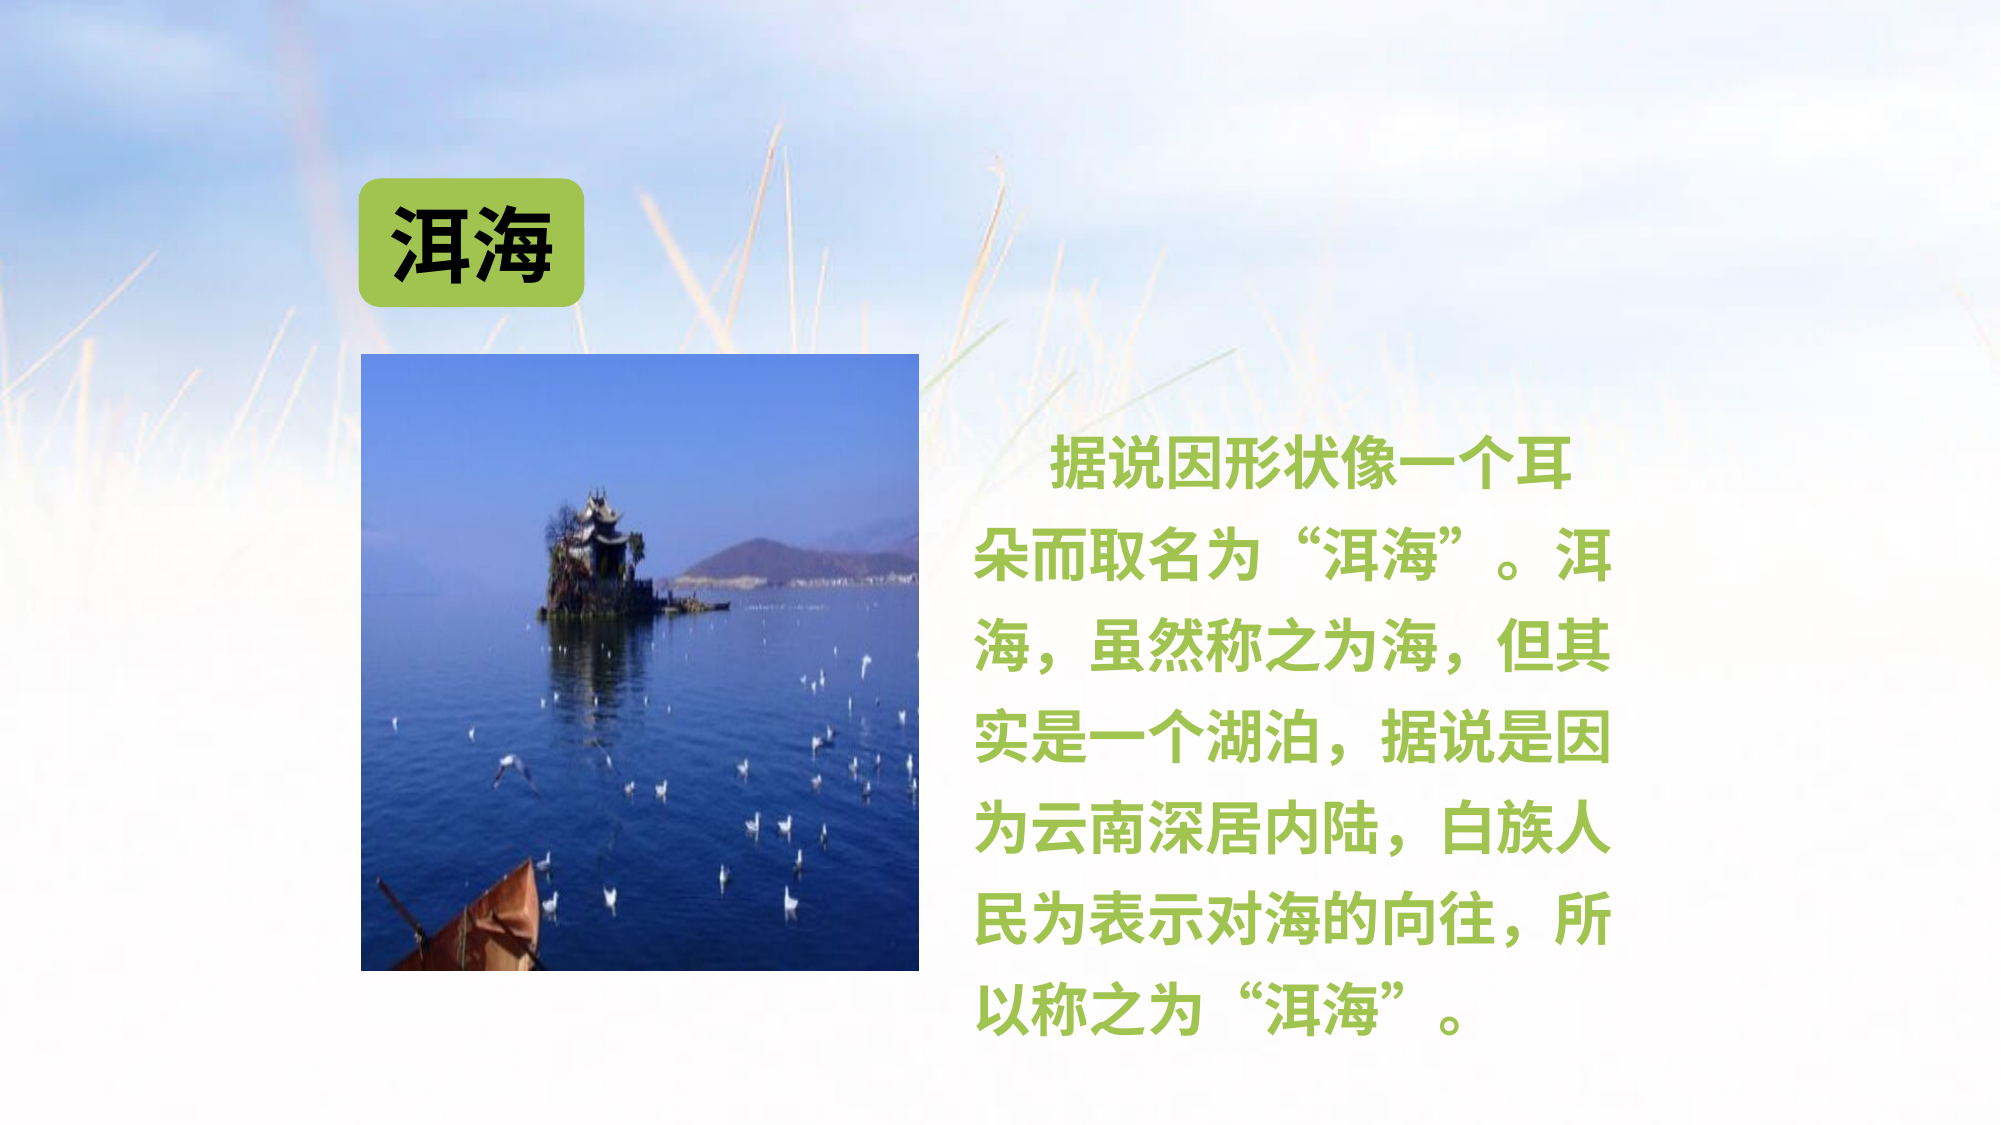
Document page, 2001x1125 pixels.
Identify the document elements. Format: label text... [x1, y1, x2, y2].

picture [0, 0, 2001, 1125]
text_box 据说因形状像一个耳朵而取名为“洱海”。洱海，虽然称之为海，但其实是一个湖泊，据说是因为云南深居内陆，白族人民为表示对海的向往，所以称之为“洱海”。 [952, 383, 1648, 1054]
text_box 洱海 [357, 177, 586, 309]
